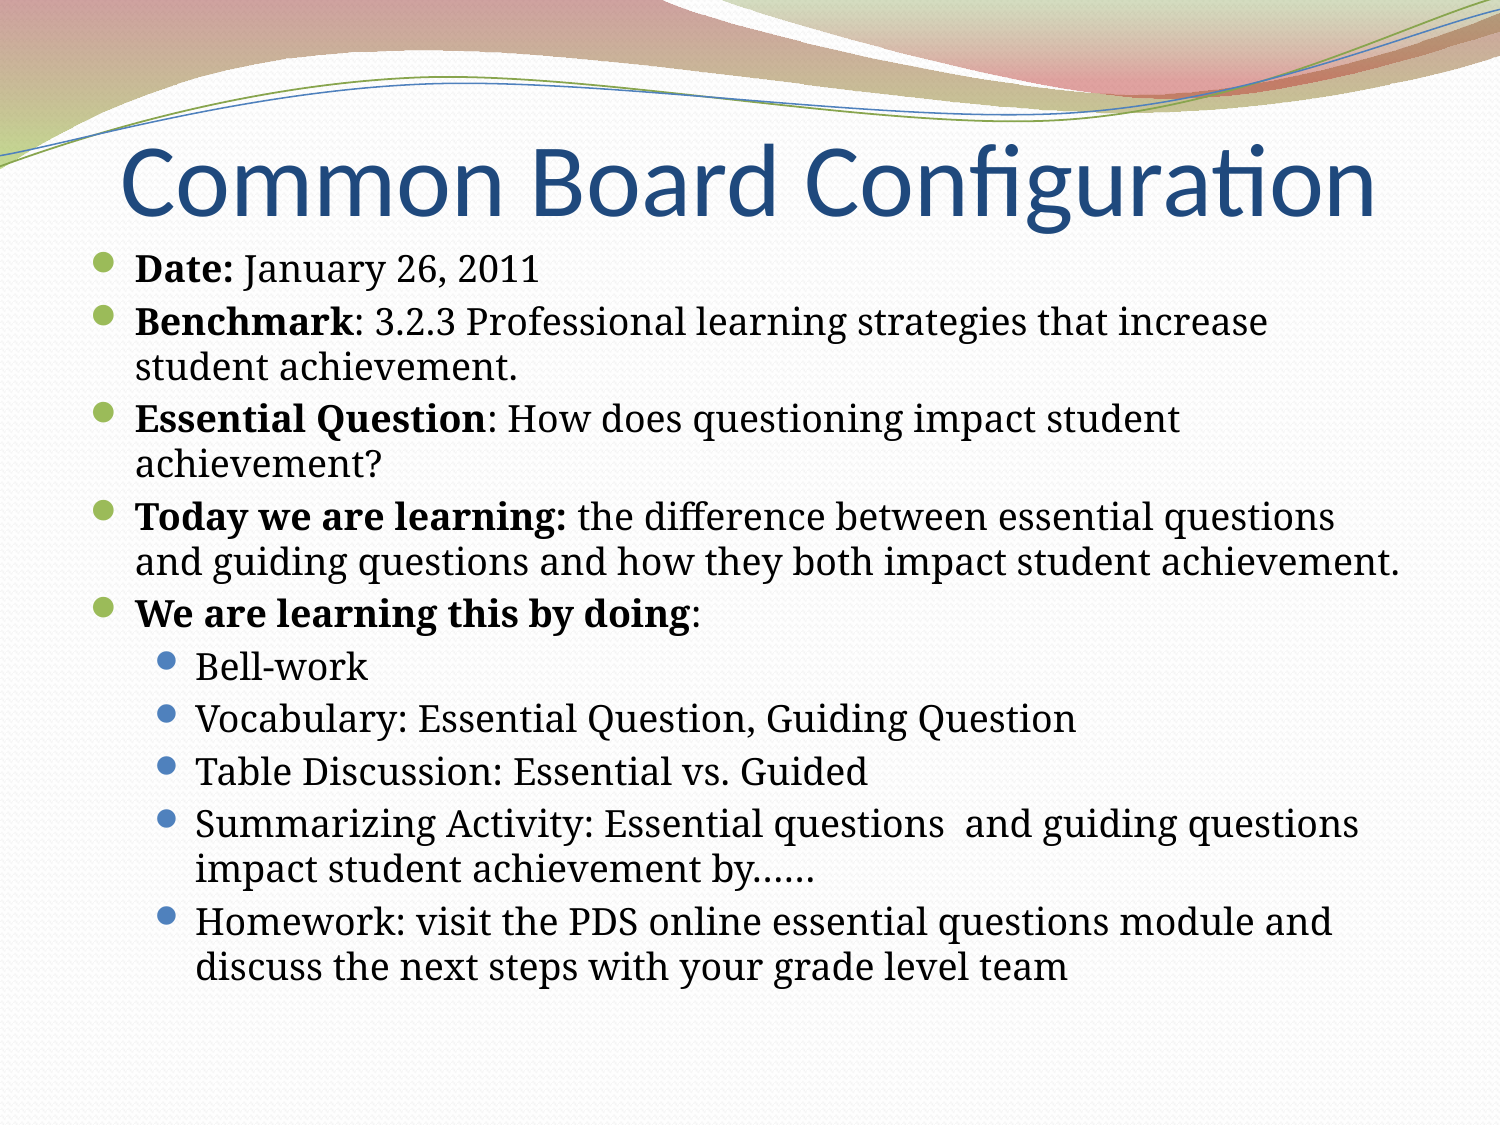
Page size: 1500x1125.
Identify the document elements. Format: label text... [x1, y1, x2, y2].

list Date: January 26, 2011 Benchmark: 3.2.3 Professional learning strategies that increase student achievement. Essential Question: How does questioning impact student achievement? Today we are learning: the difference between essential questions and guiding questions and how they both impact student achievement. We are learning this by doing: Bell-work Vocabulary: Essential Question, Guiding Question Table Discussion: Essential vs. Guided Summarizing Activity: Essential questions and guiding questions impact student achievement by…… Homework: visit the PDS online essential questions module and discuss the next steps with your grade level team [74, 237, 1426, 1101]
title Common Board Configuration [74, 115, 1426, 237]
